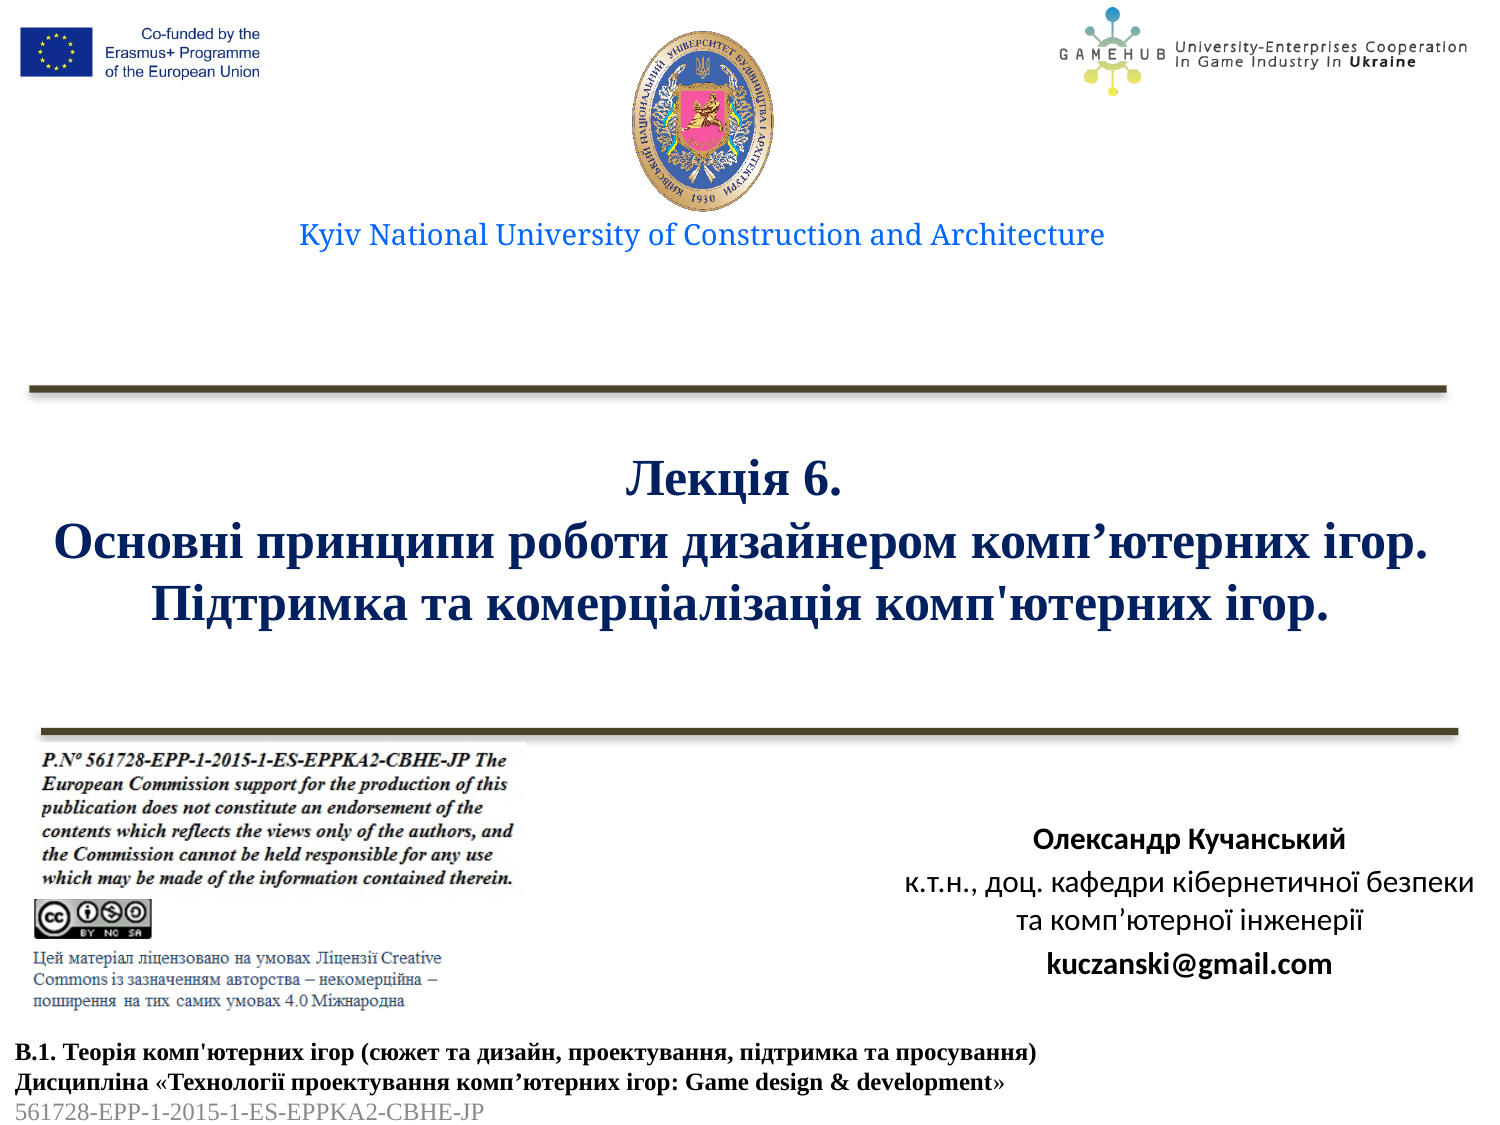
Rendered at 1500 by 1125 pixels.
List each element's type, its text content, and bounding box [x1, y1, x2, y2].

subtitle Олександр Кучанський к.т.н., доц. кафедри кібернетичної безпеки та комп’ютерної інженерії kuczanski@gmail.com [879, 810, 1500, 1012]
text_box [40, 727, 1459, 736]
text_box Лекція 6. Основні принципи роботи дизайнером комп’ютерних ігор. Підтримка та комерціалізація комп'ютерних ігор. [34, 436, 1447, 639]
picture [1057, 7, 1476, 96]
picture [631, 30, 774, 212]
text_box Kyiv National University of Construction and Architecture [284, 208, 1121, 259]
picture [29, 742, 526, 1017]
picture [5, 13, 272, 91]
text_box [29, 385, 1447, 393]
text_box B.1. Теорія комп'ютерних ігор (сюжет та дизайн, проектування, підтримка та просування) Дисципліна «Технології проектування комп’ютерних ігор: Game design & development» 561728-EPP-1-2015-1-ES-EPPKA2-CBHE-JP [0, 1035, 1500, 1125]
